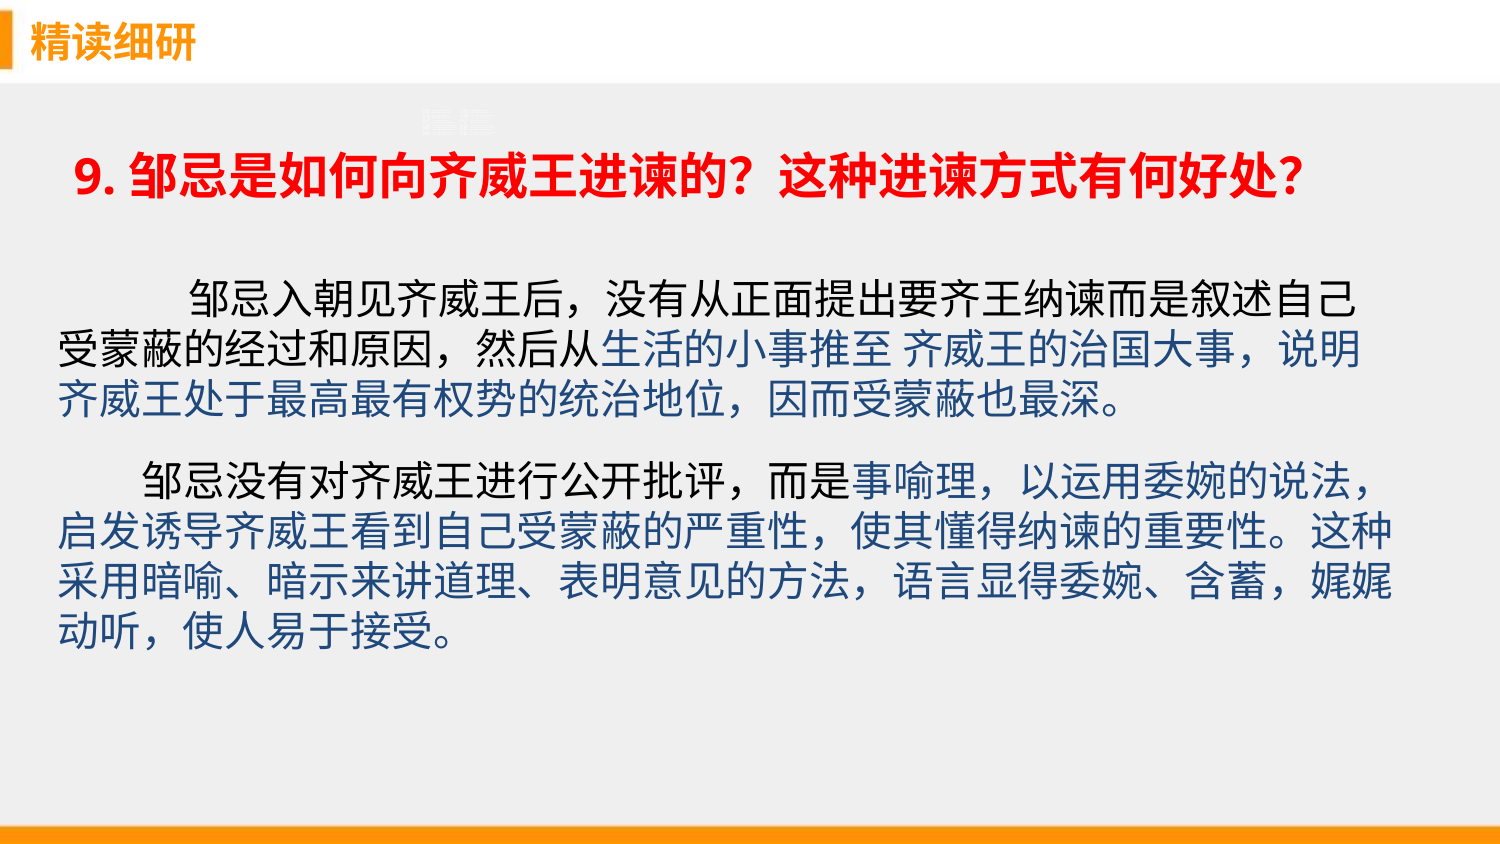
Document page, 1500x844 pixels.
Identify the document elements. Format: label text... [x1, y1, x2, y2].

text_box 9.邹忌是如何向齐威王进谏的？这种进谏方式有何好处？ [58, 136, 1311, 212]
text_box 邹忌没有对齐威王进行公开批评，而是事喻理，以运用委婉的说法，启发诱导齐威王看到自己受蒙蔽的严重性，使其懂得纳谏的重要性。这种采用暗喻、暗示来讲道理、表明意见的方法，语言显得委婉、含蓄，娓娓动听，使人易于接受。 [42, 447, 1414, 713]
text_box 邹忌入朝见齐威王后，没有从正面提出要齐王纳谏而是叙述自己受蒙蔽的经过和原因，然后从生活的小事推至 齐威王的治国大事，说明齐威王处于最高最有权势的统治地位，因而受蒙蔽也最深。 [43, 265, 1382, 431]
picture [0, 0, 1500, 844]
title 精读细研 [15, 0, 239, 82]
